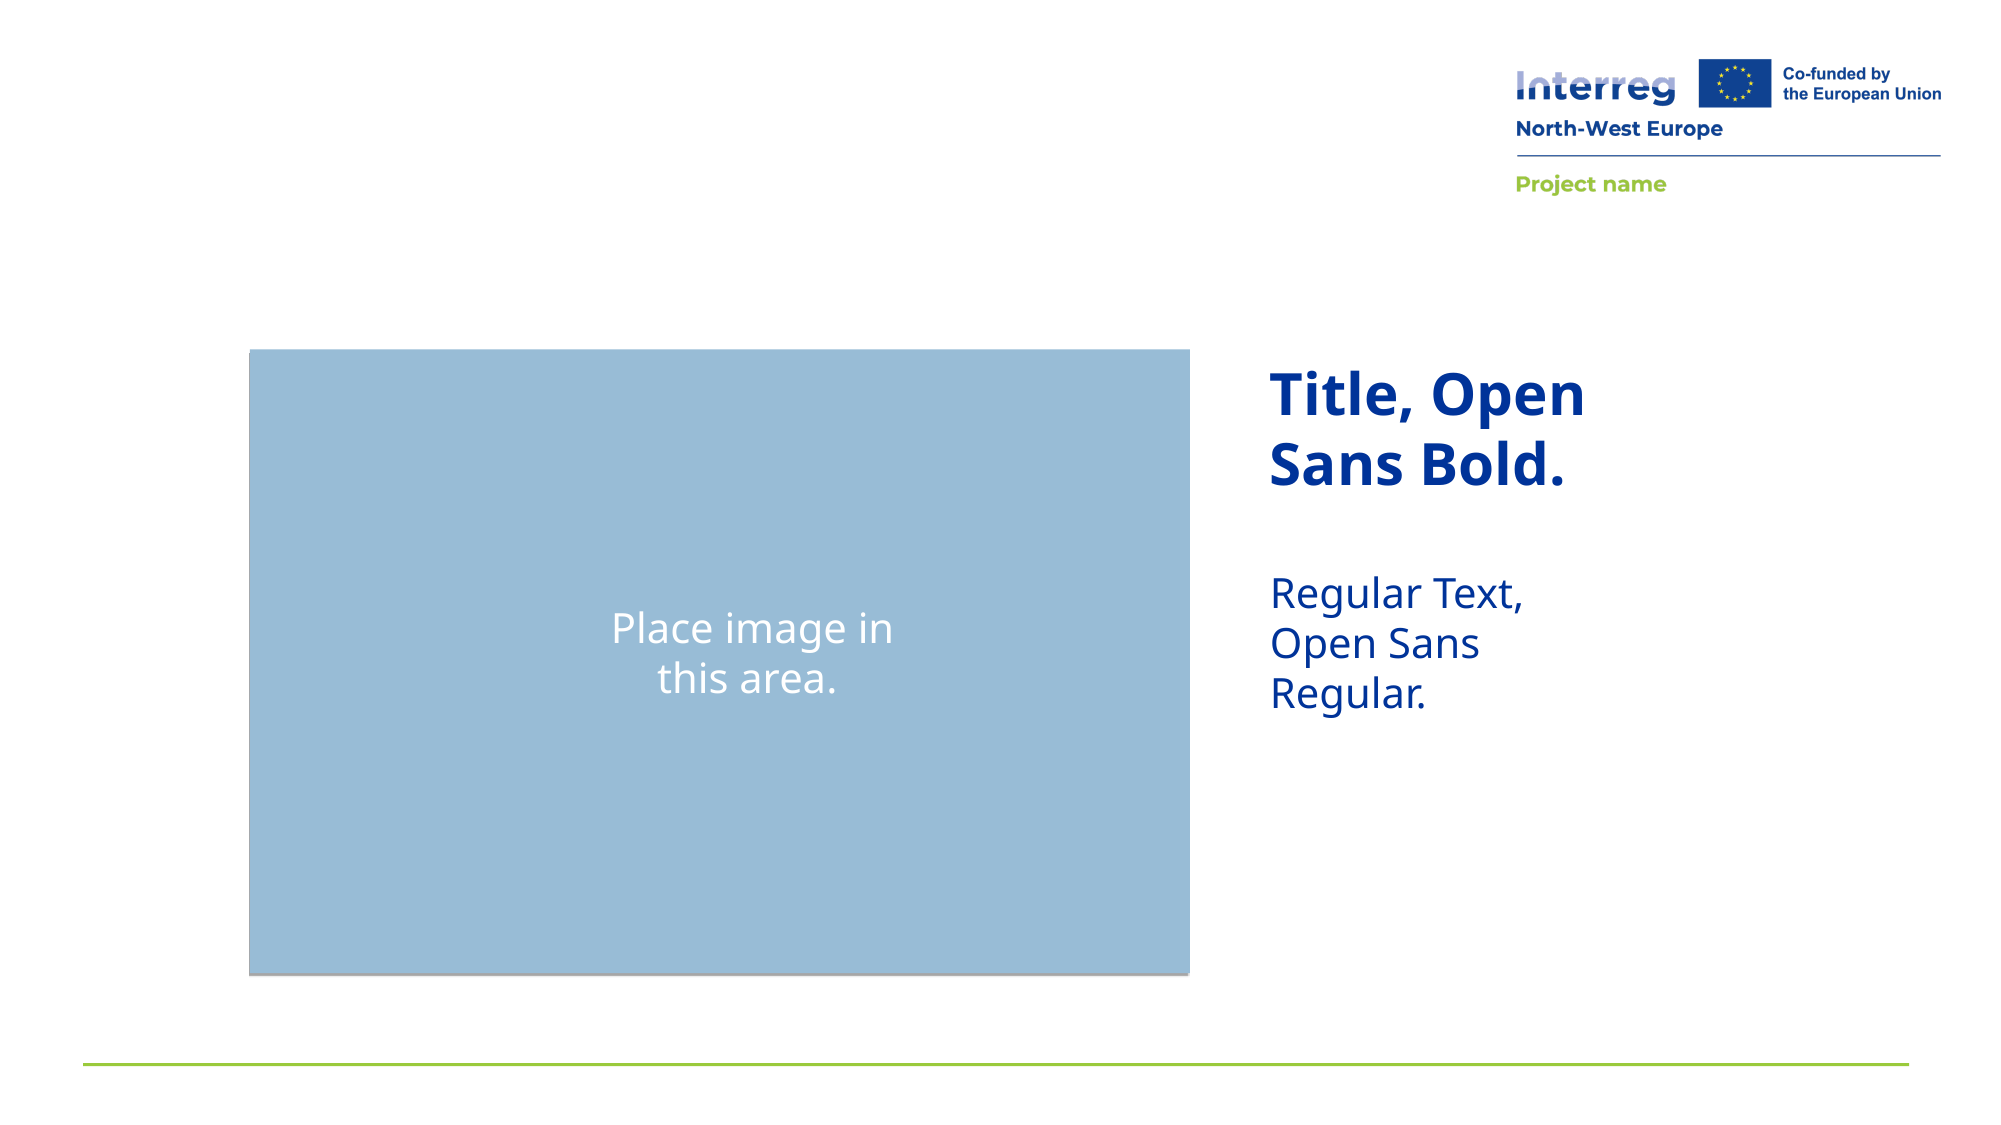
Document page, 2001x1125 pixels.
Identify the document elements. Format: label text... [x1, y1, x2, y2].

text_box Title, Open Sans Bold. Regular Text, Open Sans Regular. [1255, 349, 1653, 798]
picture [1458, 0, 2000, 251]
text_box [249, 349, 1190, 974]
text_box Place image in this area. [562, 594, 943, 710]
